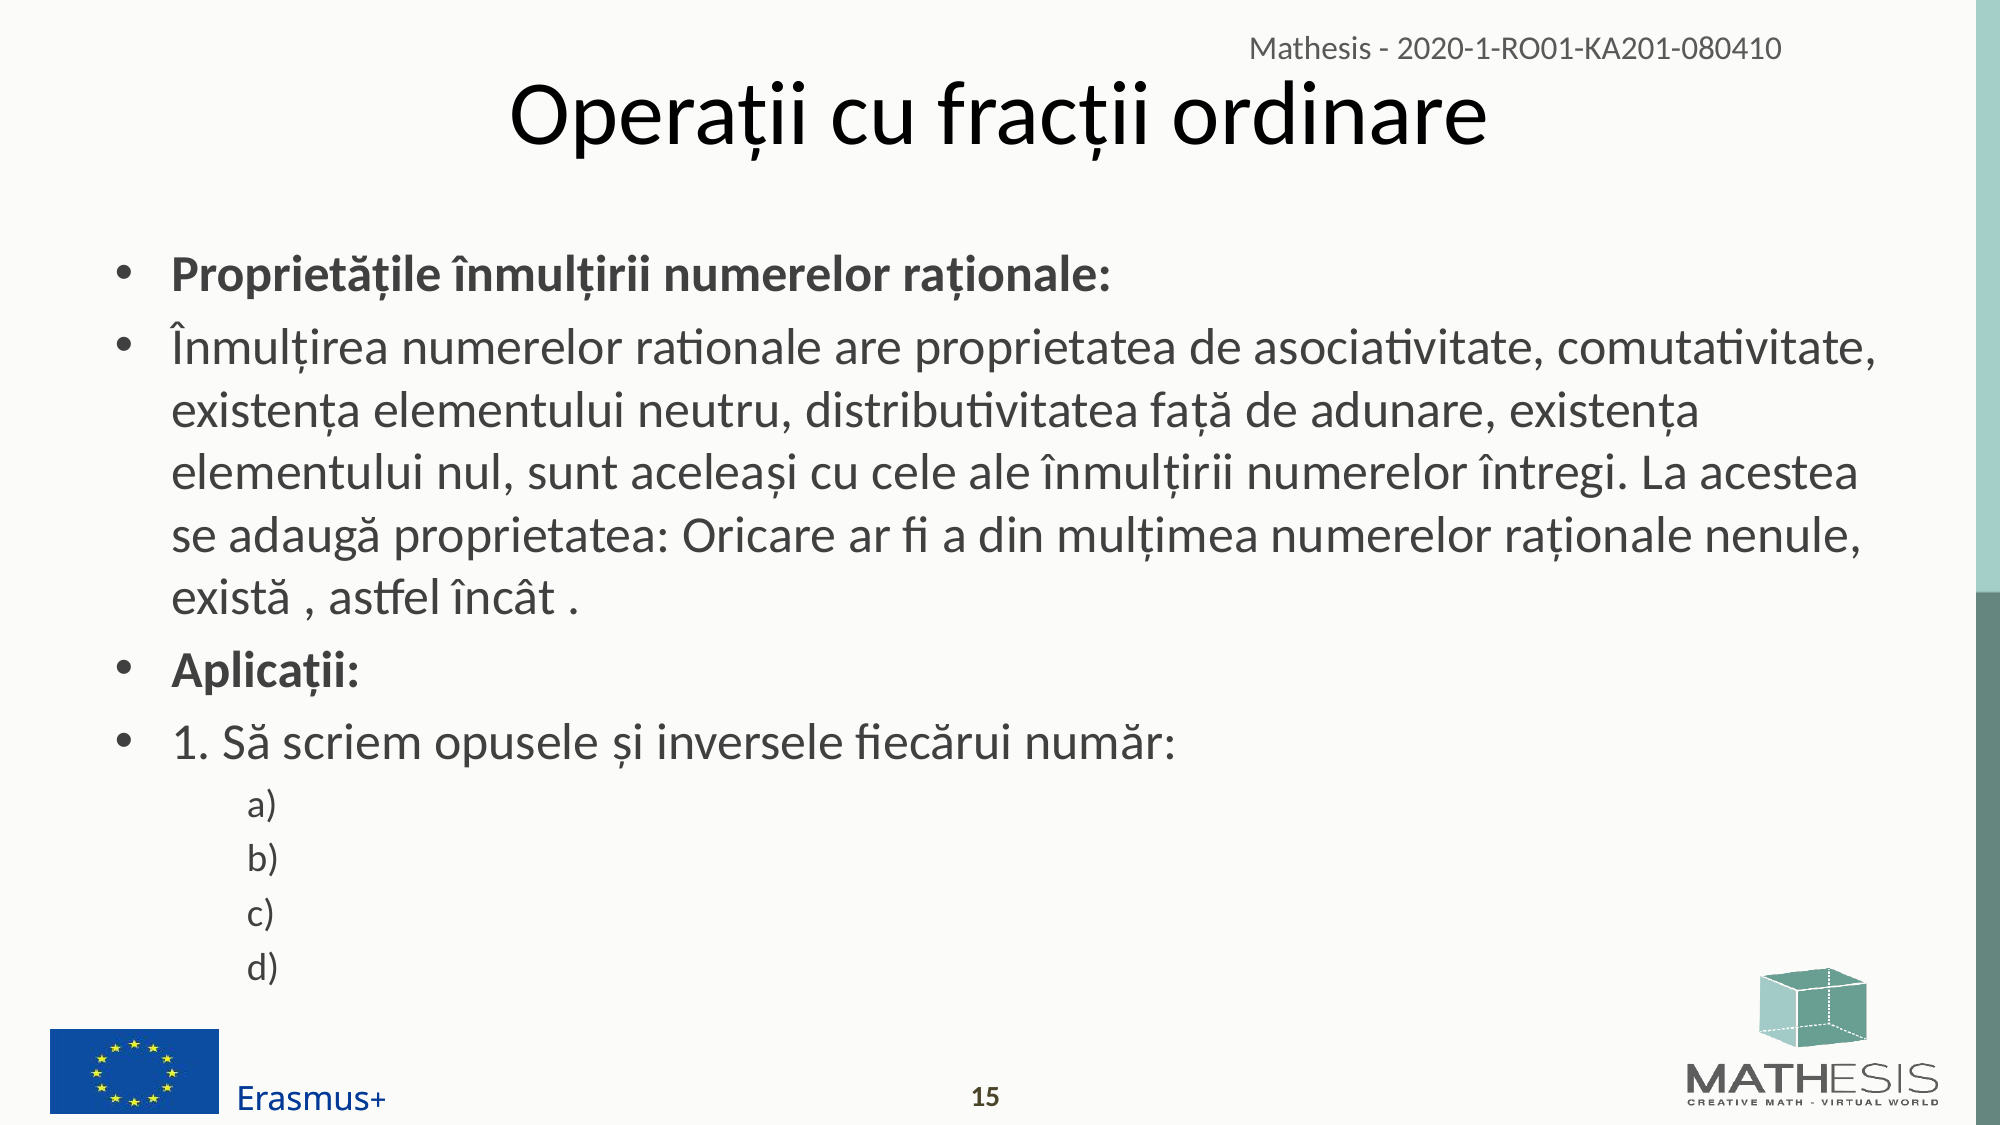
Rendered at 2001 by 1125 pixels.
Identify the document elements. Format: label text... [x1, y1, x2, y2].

title Operații cu fracții ordinare [99, 45, 1900, 233]
picture [50, 1029, 219, 1114]
